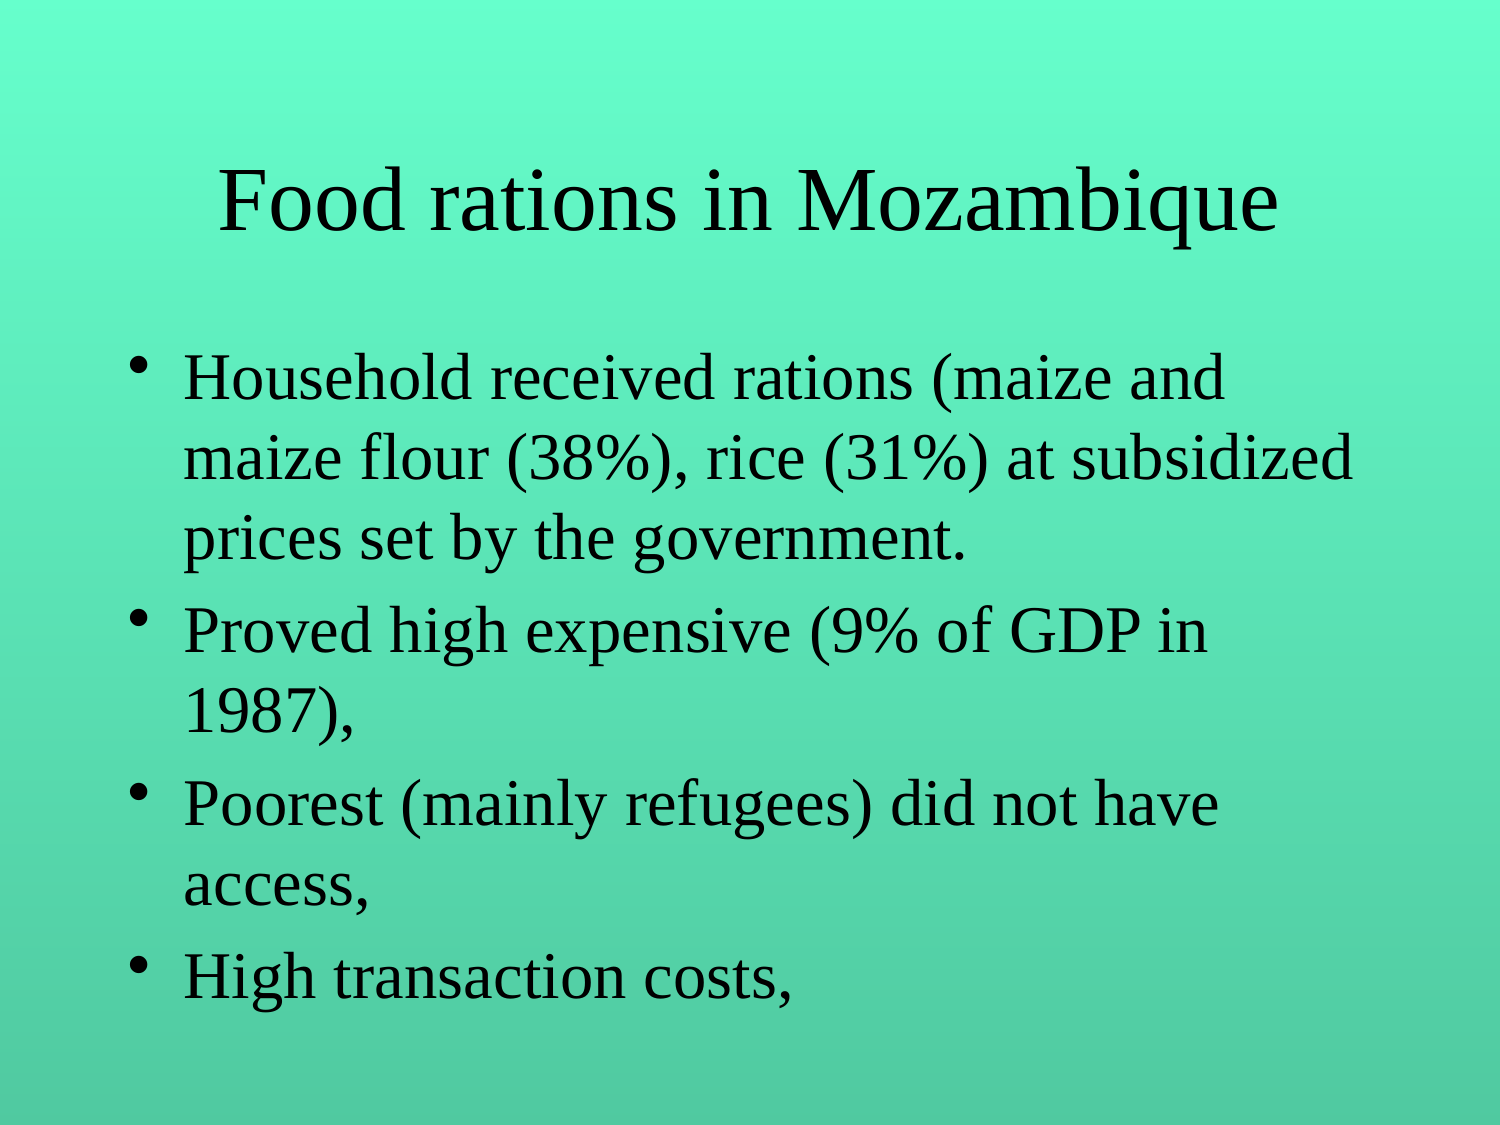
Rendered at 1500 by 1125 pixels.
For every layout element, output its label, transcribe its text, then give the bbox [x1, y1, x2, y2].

title Food rations in Mozambique [112, 99, 1388, 288]
list Household received rations (maize and maize flour (38%), rice (31%) at subsidized prices set by the government. Proved high expensive (9% of GDP in 1987), Poorest (mainly refugees) did not have access, High transaction costs, [112, 324, 1388, 1001]
